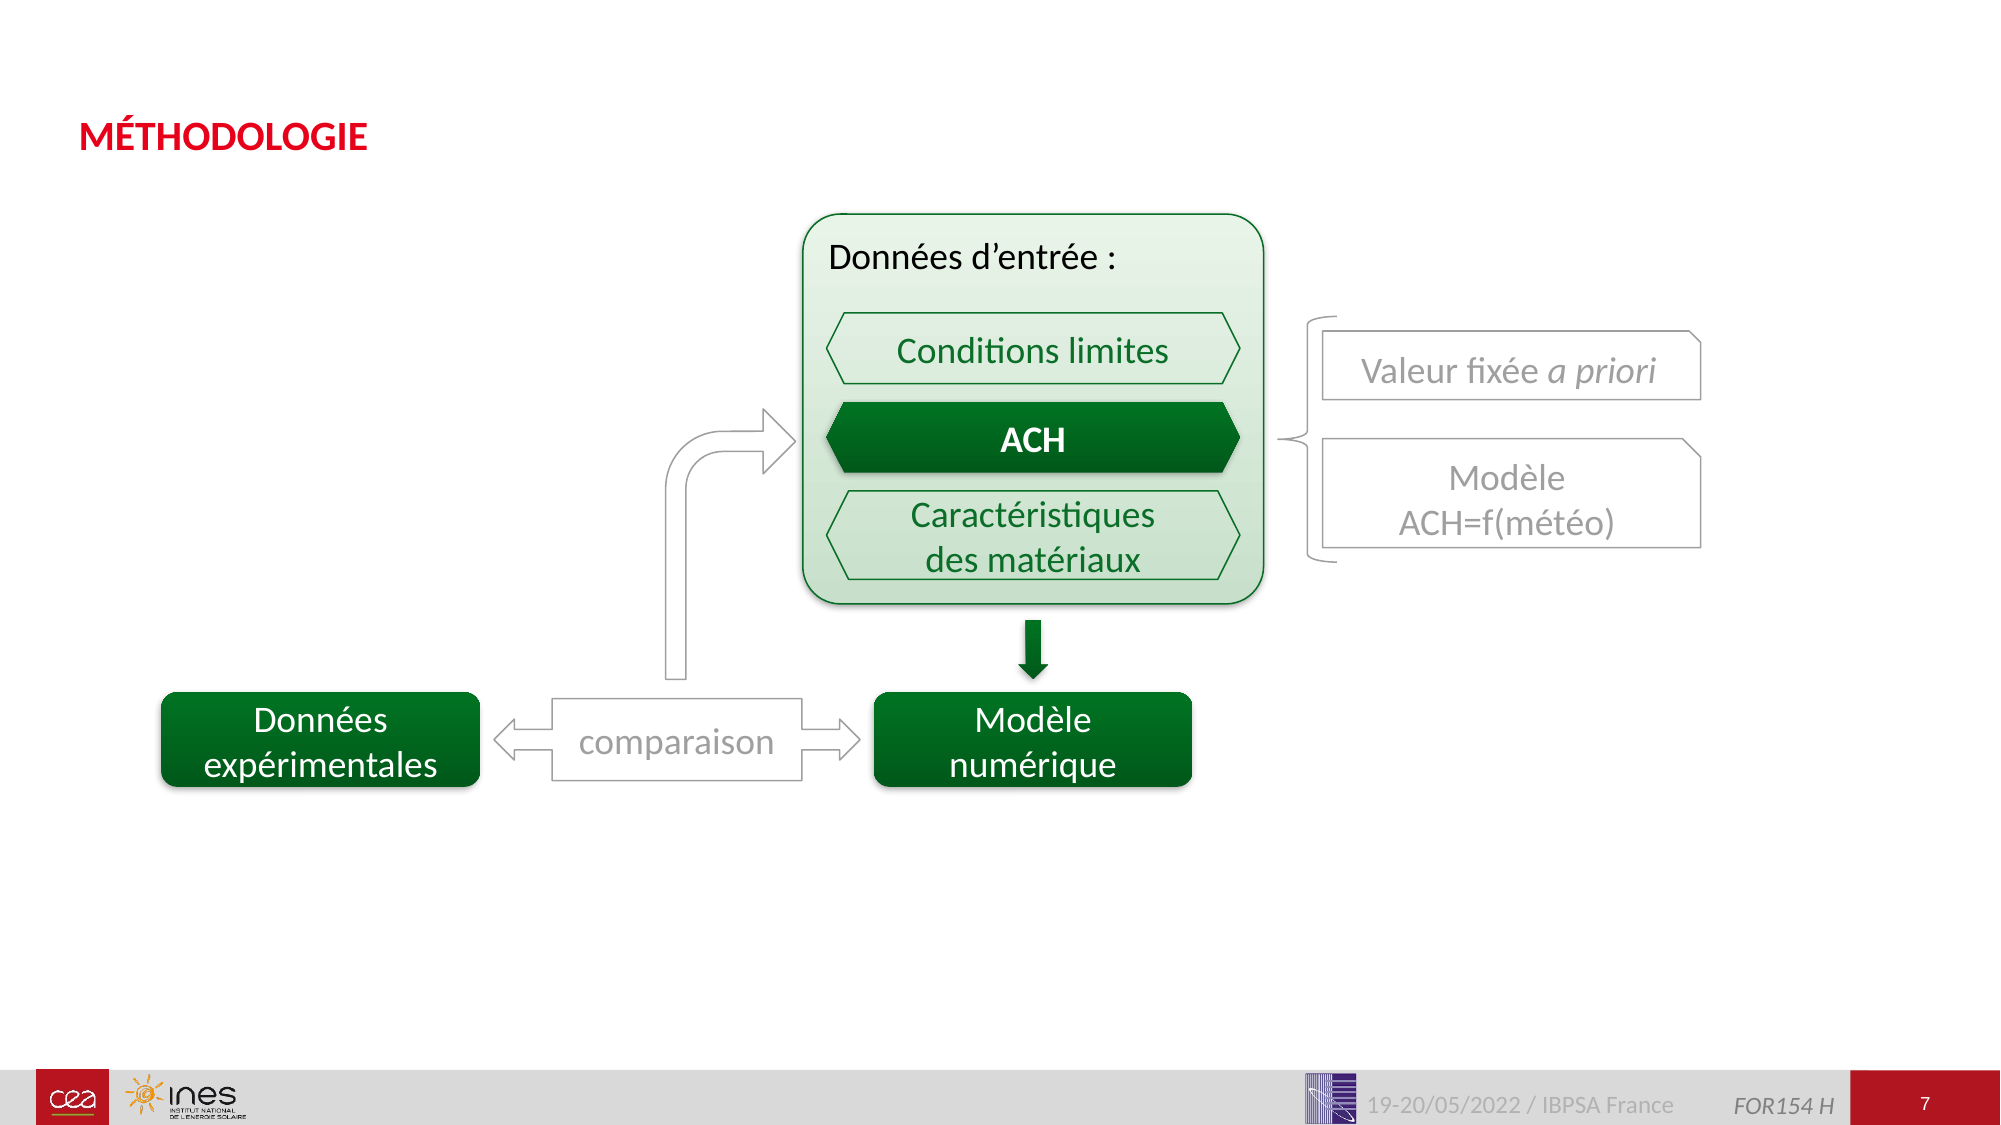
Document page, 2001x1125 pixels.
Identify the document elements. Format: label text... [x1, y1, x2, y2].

text_box comparaison [493, 698, 861, 781]
list Méthodologie [78, 78, 1922, 190]
picture [125, 1074, 246, 1119]
footer 19-20/05/2022 / IBPSA France [1330, 1073, 1711, 1125]
text_box Conditions limites [826, 312, 1240, 384]
text_box Modèle numérique [873, 692, 1193, 787]
text_box Données d’entrée : [802, 213, 1265, 605]
text_box Données expérimentales [161, 692, 481, 787]
text_box [1018, 620, 1048, 680]
text_box Modèle ACH=f(météo) [1322, 438, 1701, 548]
text_box Caractéristiques des matériaux [826, 490, 1240, 580]
text_box Valeur fixée a priori [1322, 331, 1701, 400]
picture [1305, 1073, 1330, 1124]
slide_number 7 [1886, 1091, 1964, 1114]
text_box [665, 408, 796, 680]
text_box [1277, 315, 1337, 563]
picture [36, 1069, 109, 1125]
text_box ACH [826, 401, 1240, 473]
